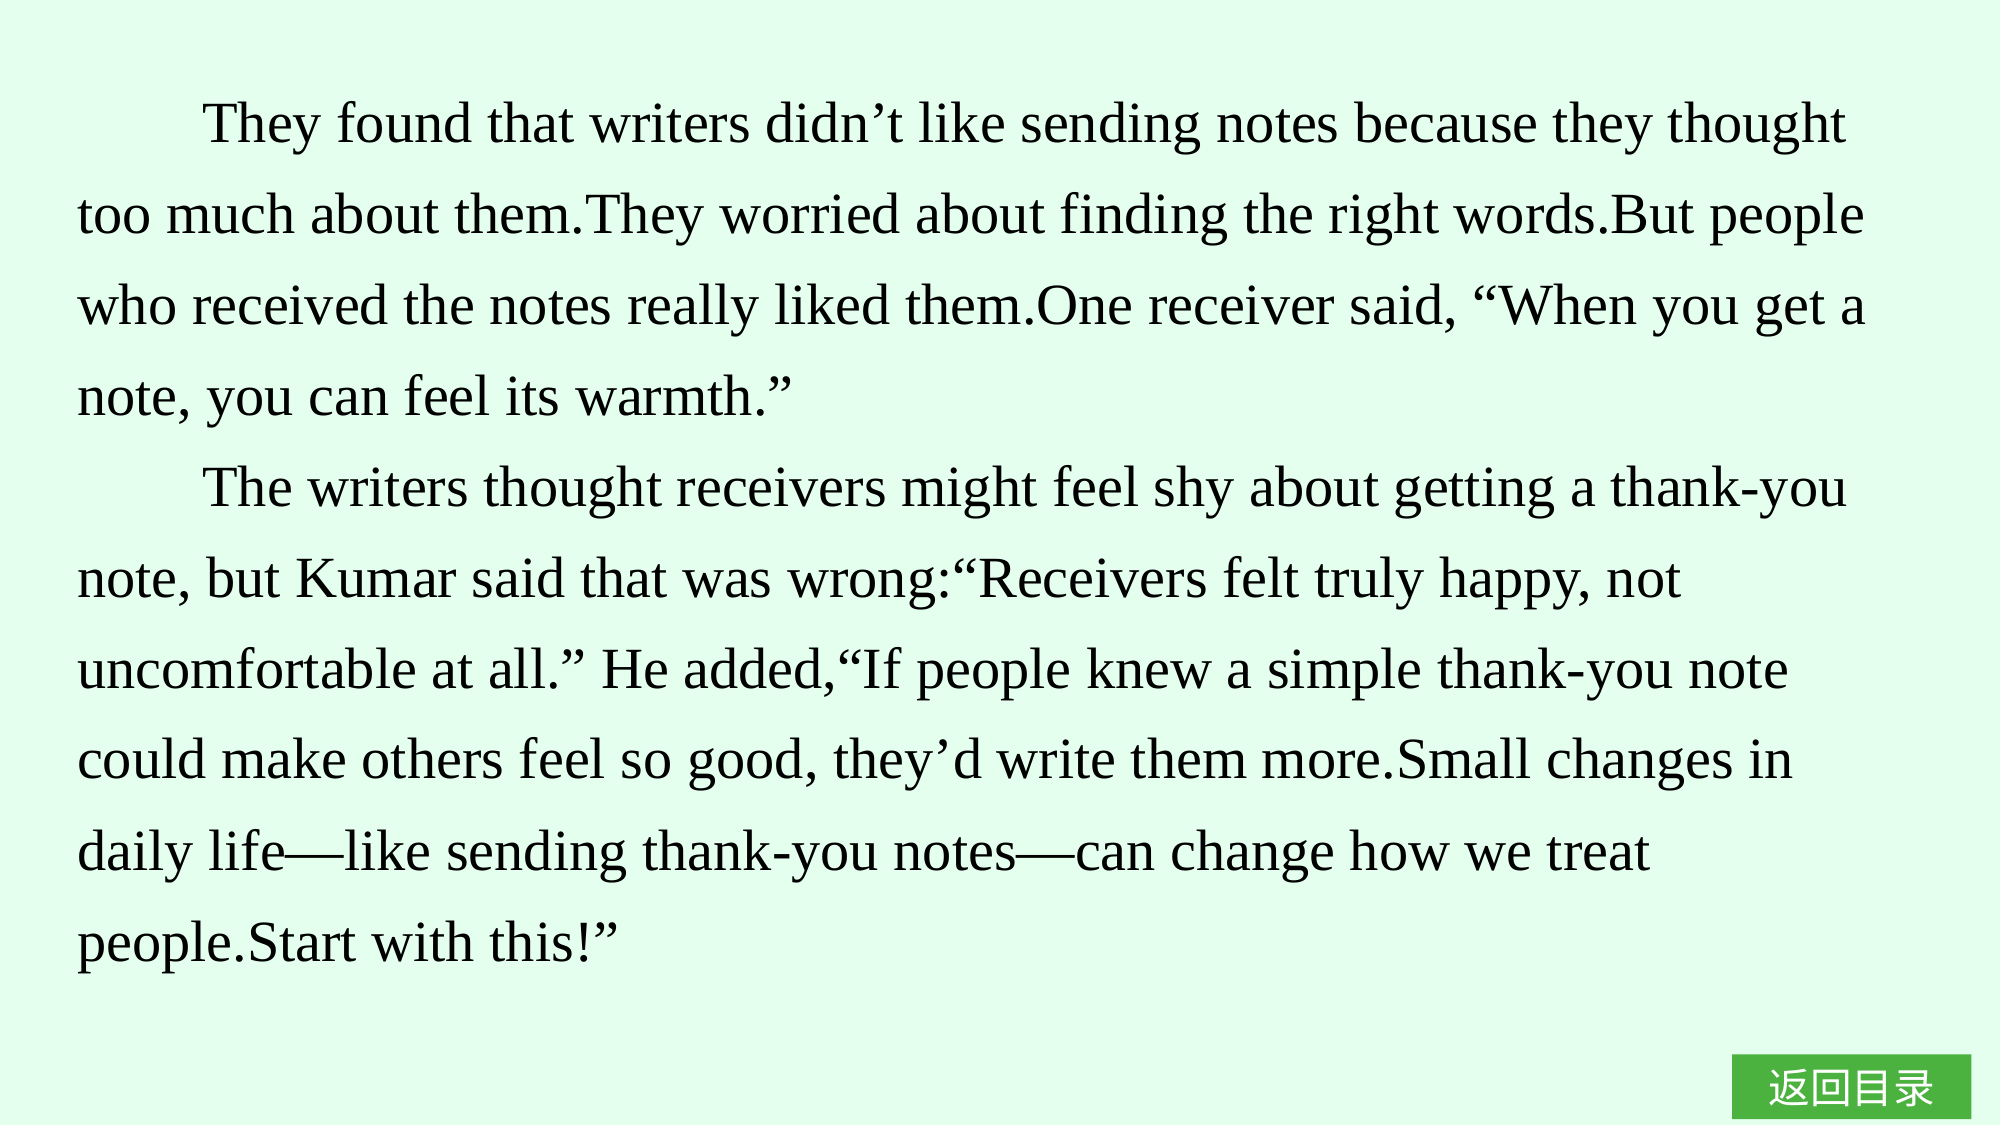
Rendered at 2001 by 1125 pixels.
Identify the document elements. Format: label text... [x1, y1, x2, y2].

text_box They found that writers didn’t like sending notes because they thought too much about them.They worried about finding the right words.But people who received the notes really liked them.One receiver said, “When you get a note, you can feel its warmth.” The writers thought receivers might feel shy about getting a thank-you note, but Kumar said that was wrong:“Receivers felt truly happy, not uncomfortable at all.” He added,“If people knew a simple thank-you note could make others feel so good, they’d write them more.Small changes in daily life—like sending thank-you notes—can change how we treat people.Start with this!” [62, 55, 1938, 980]
